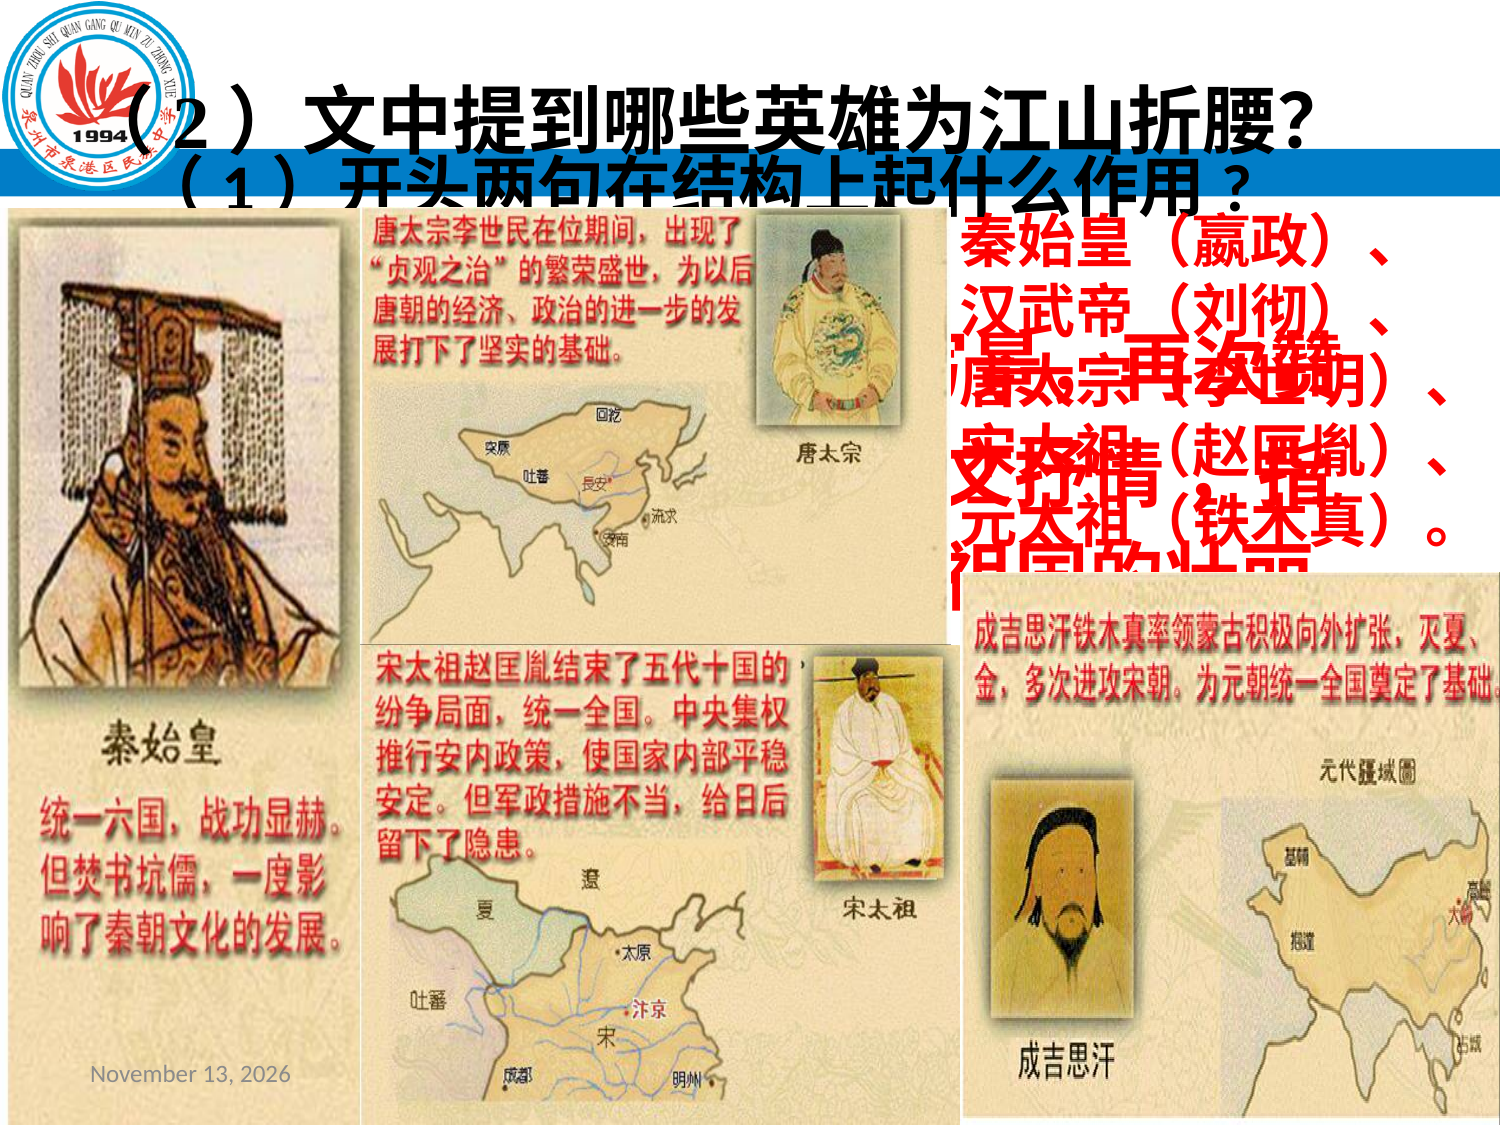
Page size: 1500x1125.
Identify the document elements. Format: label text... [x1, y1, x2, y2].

picture [2, 107, 78, 191]
text_box （2）文中提到哪些英雄为江山折腰？ [64, 66, 1428, 172]
picture [15, 14, 175, 170]
text_box 秦始皇（嬴政）、 汉武帝（刘彻）、 唐太宗（李世明）、 宋太祖（赵匡胤）、元太祖（铁木真）。 [944, 196, 1500, 561]
picture [0, 207, 1500, 1125]
text_box （1）开头两句在结构上起什么作用? [123, 172, 1306, 206]
picture [9, 6, 184, 186]
picture [110, 1, 195, 66]
picture [70, 172, 123, 177]
picture [2, 1, 88, 86]
picture [41, 40, 146, 142]
text_box 承上启下。前句总括写景，再次赞美祖国山河。后句总领下文抒情 ，指出历史上许多英雄人物为祖国的壮丽河山而倾倒。 [957, 561, 1376, 573]
